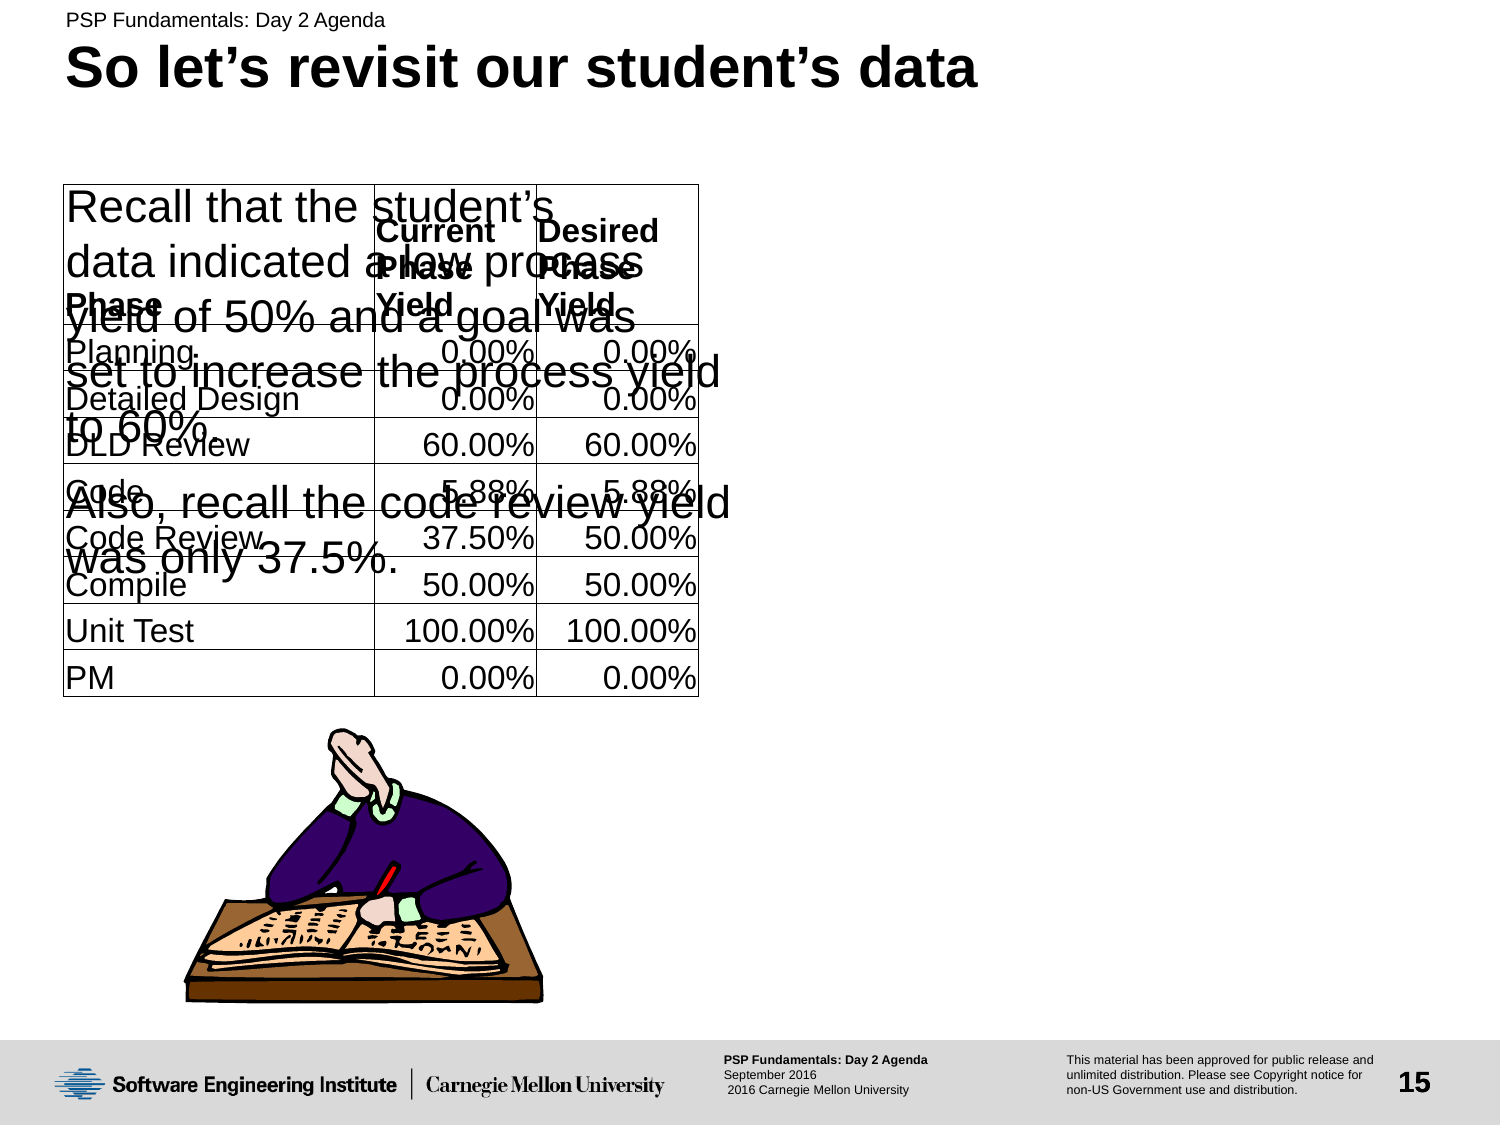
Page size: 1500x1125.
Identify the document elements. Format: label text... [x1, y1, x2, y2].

table_cell 0.00% [537, 650, 698, 696]
table_header Current Phase Yield [375, 185, 536, 324]
table_cell Compile [64, 557, 374, 603]
table_cell Unit Test [64, 604, 374, 649]
table_cell PM [64, 650, 374, 696]
table_cell Code [64, 464, 374, 510]
title So let’s revisit our student’s data [65, 37, 1430, 148]
table_cell 5.88% [375, 464, 536, 510]
table_cell 5.88% [537, 464, 698, 510]
table_cell 37.50% [375, 511, 536, 556]
table_cell 50.00% [537, 511, 698, 556]
table_cell DLD Review [64, 418, 374, 463]
table_cell Planning [64, 325, 374, 370]
list Recall that the student’s data indicated a low process yield of 50% and a goal was set to increase the process yield to 60%. Also, recall the code review yield was only 37.5%. [65, 176, 738, 891]
table_cell 0.00% [537, 325, 698, 370]
table_cell 0.00% [537, 371, 698, 417]
table_cell 100.00% [375, 604, 536, 649]
table_cell 0.00% [375, 650, 536, 696]
picture [46, 1061, 673, 1104]
table_cell 50.00% [537, 557, 698, 603]
table_header Desired Phase Yield [537, 185, 698, 324]
table_cell 0.00% [375, 371, 536, 417]
table_header Phase [64, 185, 374, 324]
table_cell Code Review [64, 511, 374, 556]
picture [183, 726, 545, 1006]
table_cell 0.00% [375, 325, 536, 370]
table_cell 50.00% [375, 557, 536, 603]
table_cell Detailed Design [64, 371, 374, 417]
table_cell 60.00% [375, 418, 536, 463]
table_cell 100.00% [537, 604, 698, 649]
table_cell 60.00% [537, 418, 698, 463]
